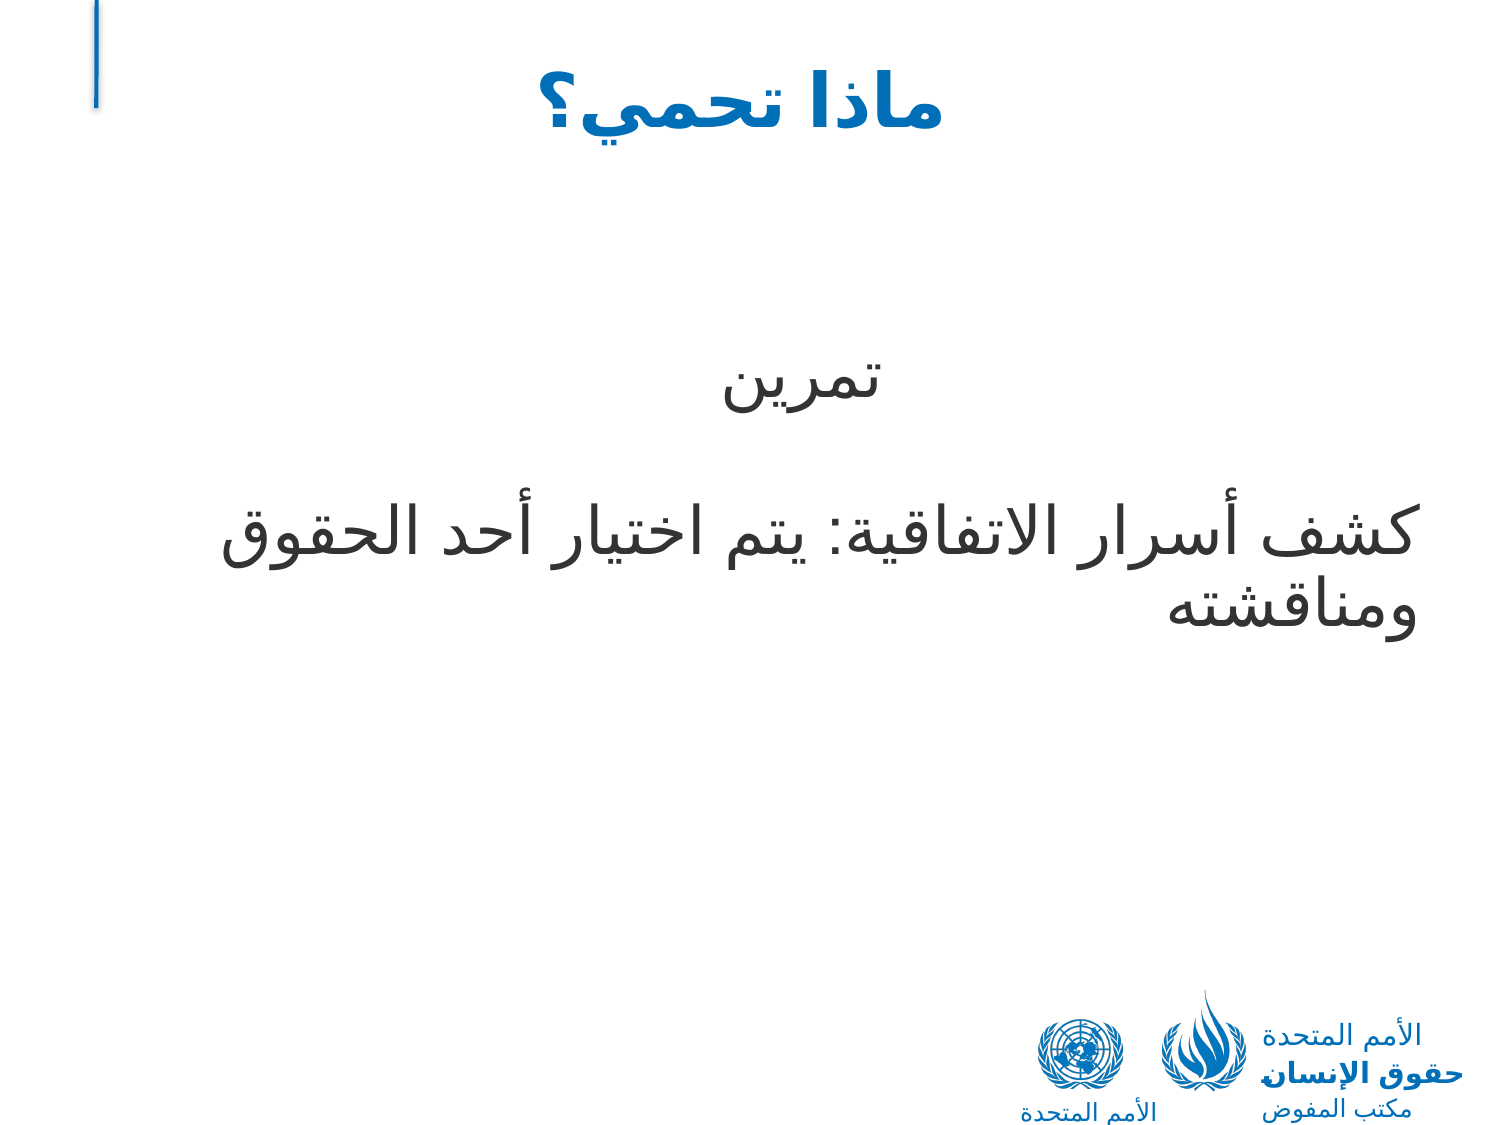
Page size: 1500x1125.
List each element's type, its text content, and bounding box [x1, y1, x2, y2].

title ماذا تحمي؟ [45, 45, 1437, 224]
text_box الأمم المتحدة حقوق الإنسان مكتب المفوض السامي [1246, 1009, 1500, 1098]
picture [1037, 990, 1457, 1107]
text_box الأمم المتحدة [982, 1089, 1195, 1125]
text_box تمرين كشف أسرار الاتفاقية: يتم اختيار أحد الحقوق ومناقشته [166, 179, 1437, 939]
